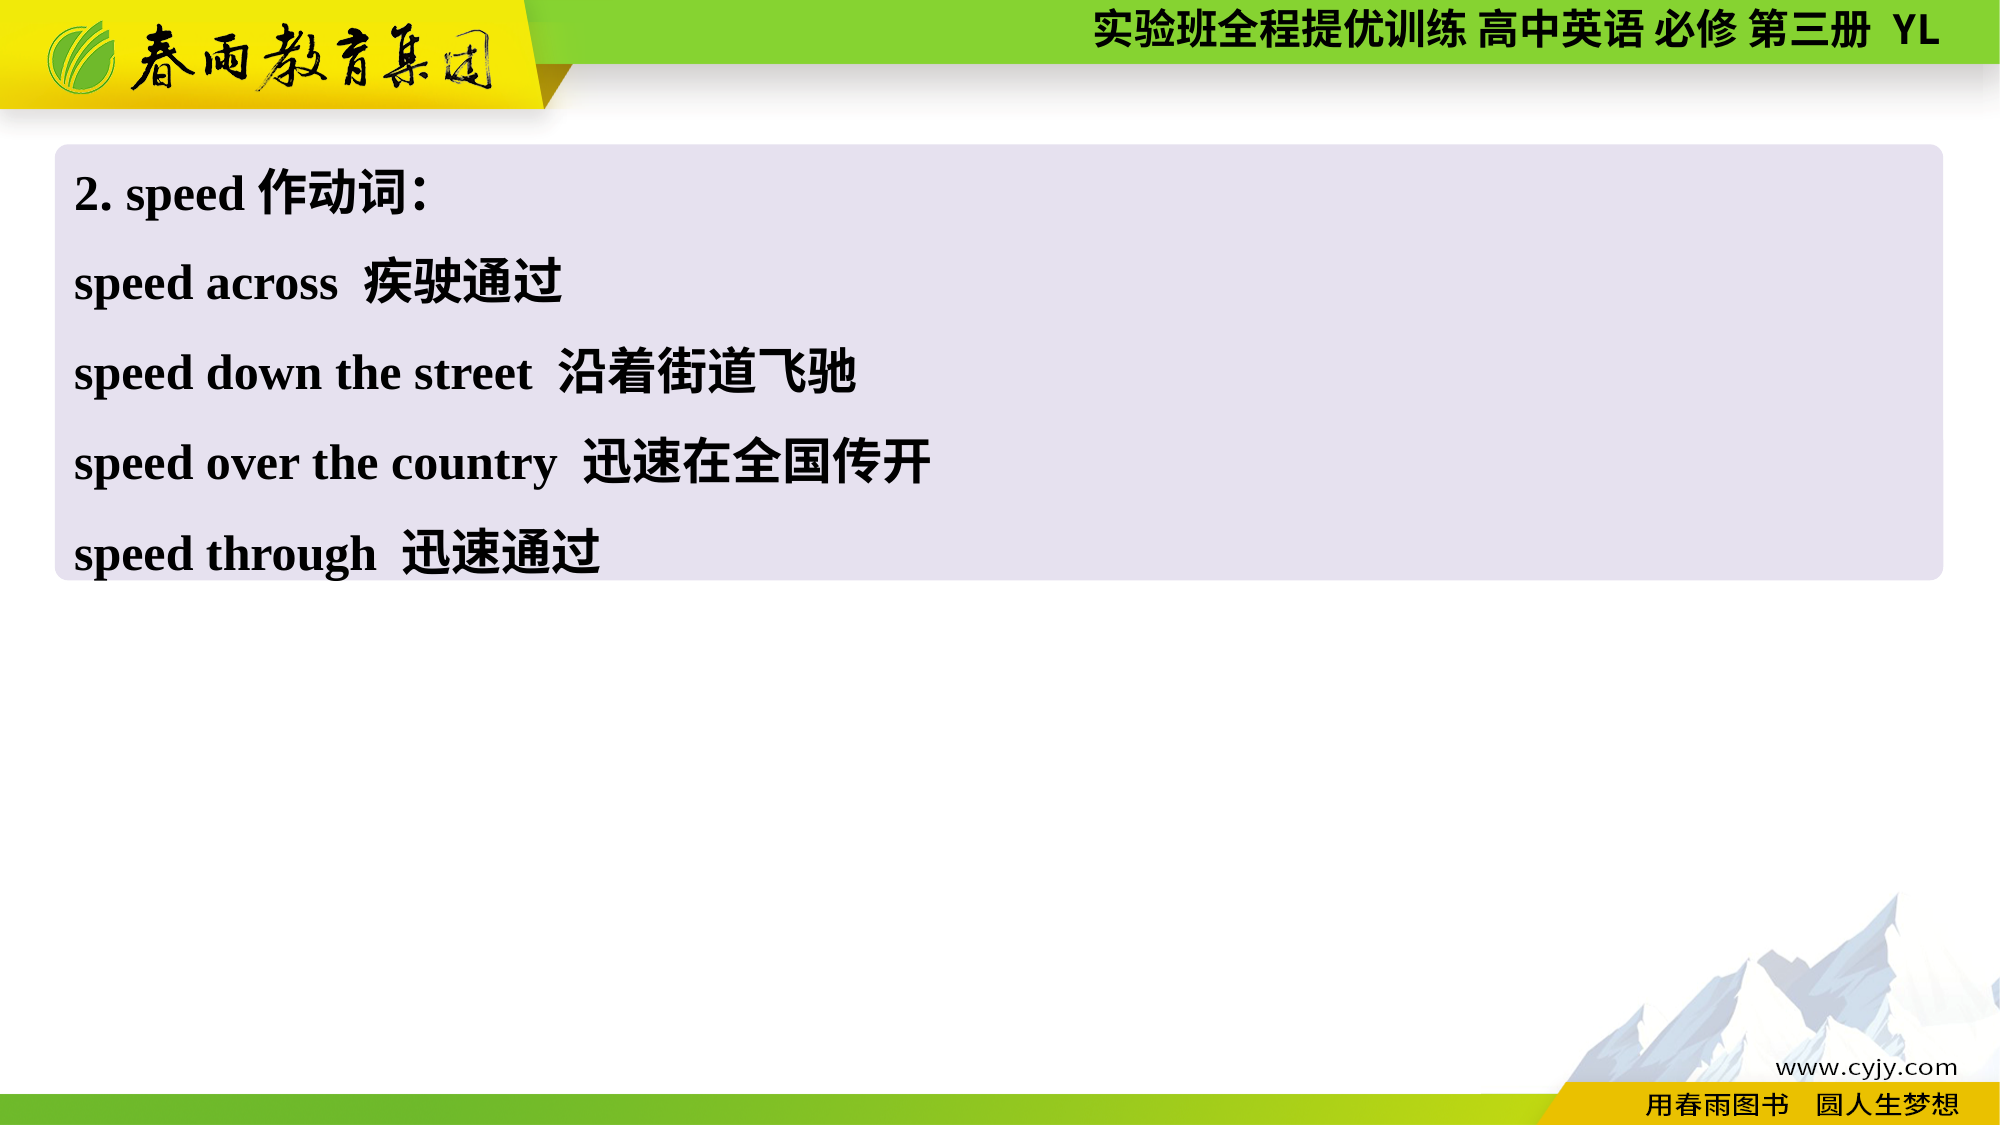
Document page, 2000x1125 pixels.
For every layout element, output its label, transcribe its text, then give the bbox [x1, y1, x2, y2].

list 2. speed作动词： speed across 疾驶通过 speed down the street 沿着街道飞驰 speed over the country 迅速在全国传开 speed through 迅速通过 [59, 122, 1944, 581]
text_box [54, 148, 59, 577]
picture [0, 0, 2000, 1125]
